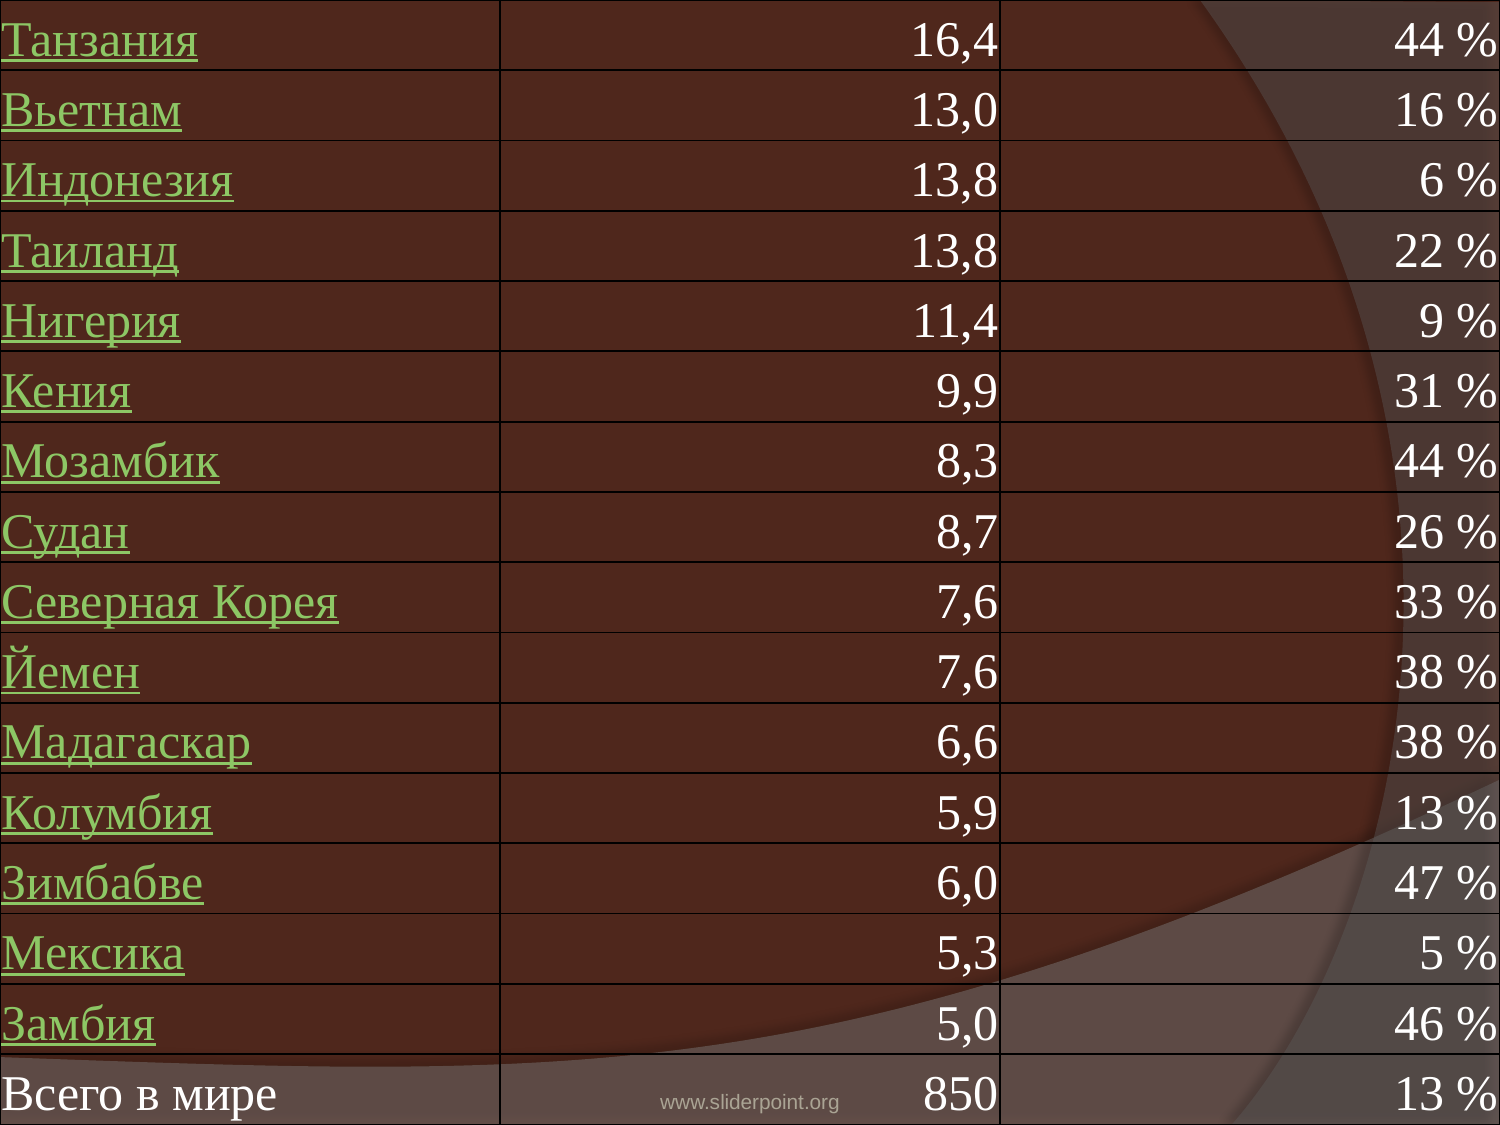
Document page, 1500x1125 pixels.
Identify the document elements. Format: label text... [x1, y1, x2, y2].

table_cell 9,9 [501, 352, 999, 421]
table_cell 46 % [1001, 985, 1499, 1053]
table_cell Колумбия [1, 774, 499, 842]
table_cell 13 % [1001, 774, 1499, 842]
table_cell Замбия [1, 985, 499, 1053]
table_cell 44 % [1001, 423, 1499, 491]
table_cell 7,6 [501, 633, 999, 702]
table_cell 5,3 [501, 914, 999, 983]
table_cell 38 % [1001, 633, 1499, 702]
table_header 44 % [1001, 1, 1499, 69]
table_cell Кения [1, 352, 499, 421]
table_cell 38 % [1001, 704, 1499, 772]
table_cell 9 % [1001, 282, 1499, 350]
table_cell 6,6 [501, 704, 999, 772]
table_cell 850 [501, 1055, 999, 1124]
table_header Танзания [1, 1, 499, 69]
table_cell Йемен [1, 633, 499, 702]
table_cell 22 % [1001, 212, 1499, 280]
table_cell 13,8 [501, 212, 999, 280]
table_cell Мозамбик [1, 423, 499, 491]
table_cell 5,9 [501, 774, 999, 842]
table_cell 13 % [1001, 1055, 1499, 1124]
table_cell Вьетнам [1, 71, 499, 140]
table_cell 8,7 [501, 493, 999, 561]
table_cell 11,4 [501, 282, 999, 350]
table_cell 33 % [1001, 563, 1499, 632]
table_cell 26 % [1001, 493, 1499, 561]
table_cell 16 % [1001, 71, 1499, 140]
table_cell 31 % [1001, 352, 1499, 421]
table_cell Таиланд [1, 212, 499, 280]
table_cell Зимбабве [1, 844, 499, 913]
table_cell Северная Корея [1, 563, 499, 632]
table_cell 47 % [1001, 844, 1499, 913]
footer www.sliderpoint.org [512, 1053, 988, 1114]
table_cell Индонезия [1, 141, 499, 210]
table_cell 6 % [1001, 141, 1499, 210]
table_header 16,4 [501, 1, 999, 69]
table_cell 7,6 [501, 563, 999, 632]
table_cell 6,0 [501, 844, 999, 913]
table_cell Всего в мире [1, 1055, 499, 1124]
table_cell Судан [1, 493, 499, 561]
table_cell 5,0 [501, 985, 999, 1053]
table_cell Мадагаскар [1, 704, 499, 772]
table_cell 5 % [1001, 914, 1499, 983]
table_cell 8,3 [501, 423, 999, 491]
table_cell 13,0 [501, 71, 999, 140]
table_cell Нигерия [1, 282, 499, 350]
table_cell 13,8 [501, 141, 999, 210]
table_cell Мексика [1, 914, 499, 983]
